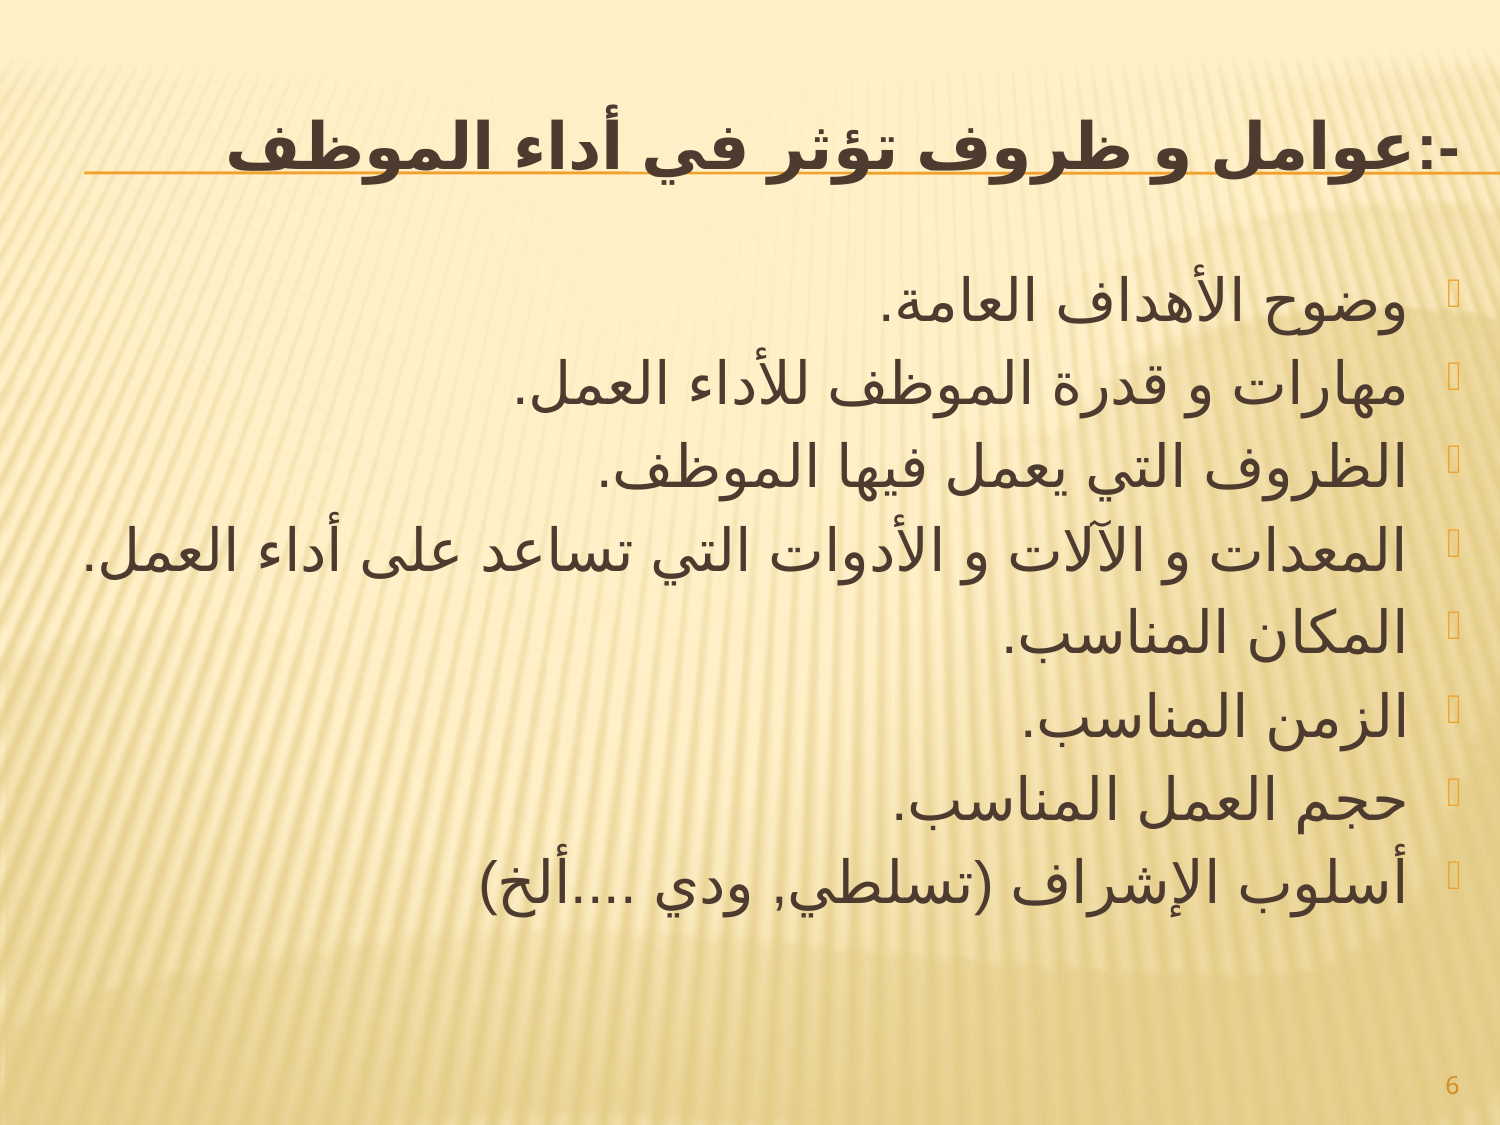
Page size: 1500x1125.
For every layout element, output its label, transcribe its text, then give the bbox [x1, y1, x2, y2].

slide_number 6 [1350, 1061, 1475, 1103]
title عوامل و ظروف تؤثر في أداء الموظف:- [50, 75, 1475, 213]
list وضوح الأهداف العامة. مهارات و قدرة الموظف للأداء العمل. الظروف التي يعمل فيها الموظف. المعدات و الآلات و الأدوات التي تساعد على أداء العمل. المكان المناسب. الزمن المناسب. حجم العمل المناسب. أسلوب الإشراف (تسلطي, ودي ....ألخ) [50, 254, 1475, 998]
